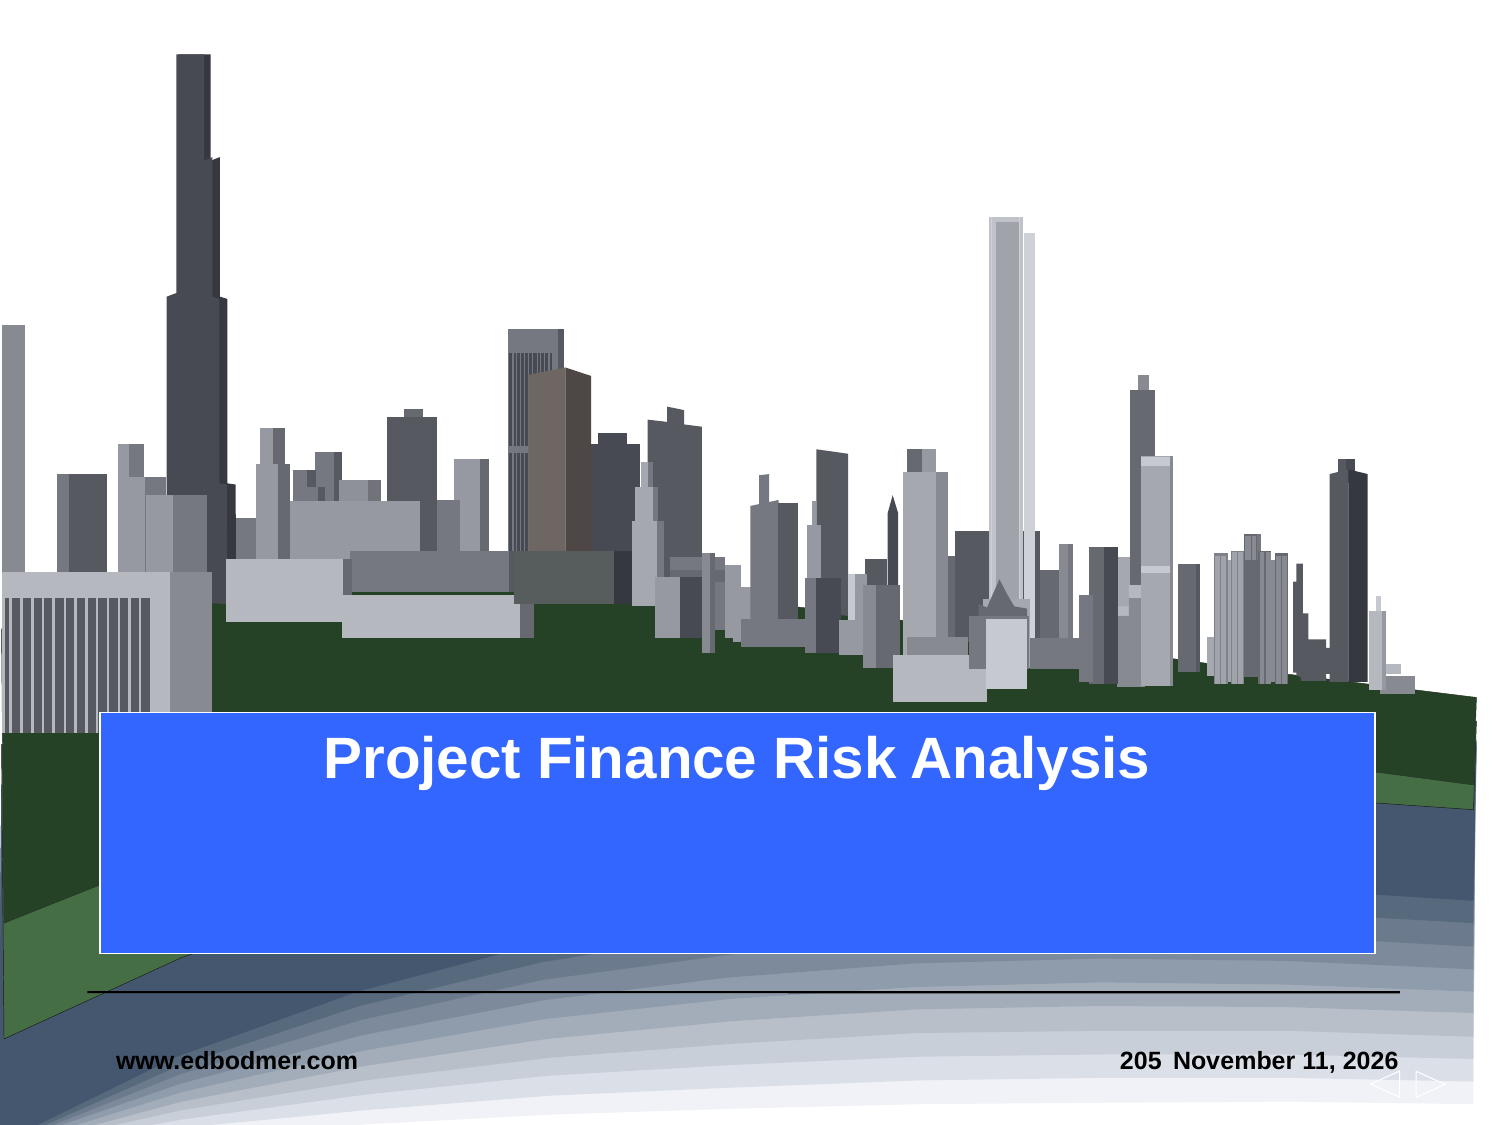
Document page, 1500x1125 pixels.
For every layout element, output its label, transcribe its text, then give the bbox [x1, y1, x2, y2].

title Project Finance Risk Analysis [99, 712, 1376, 954]
